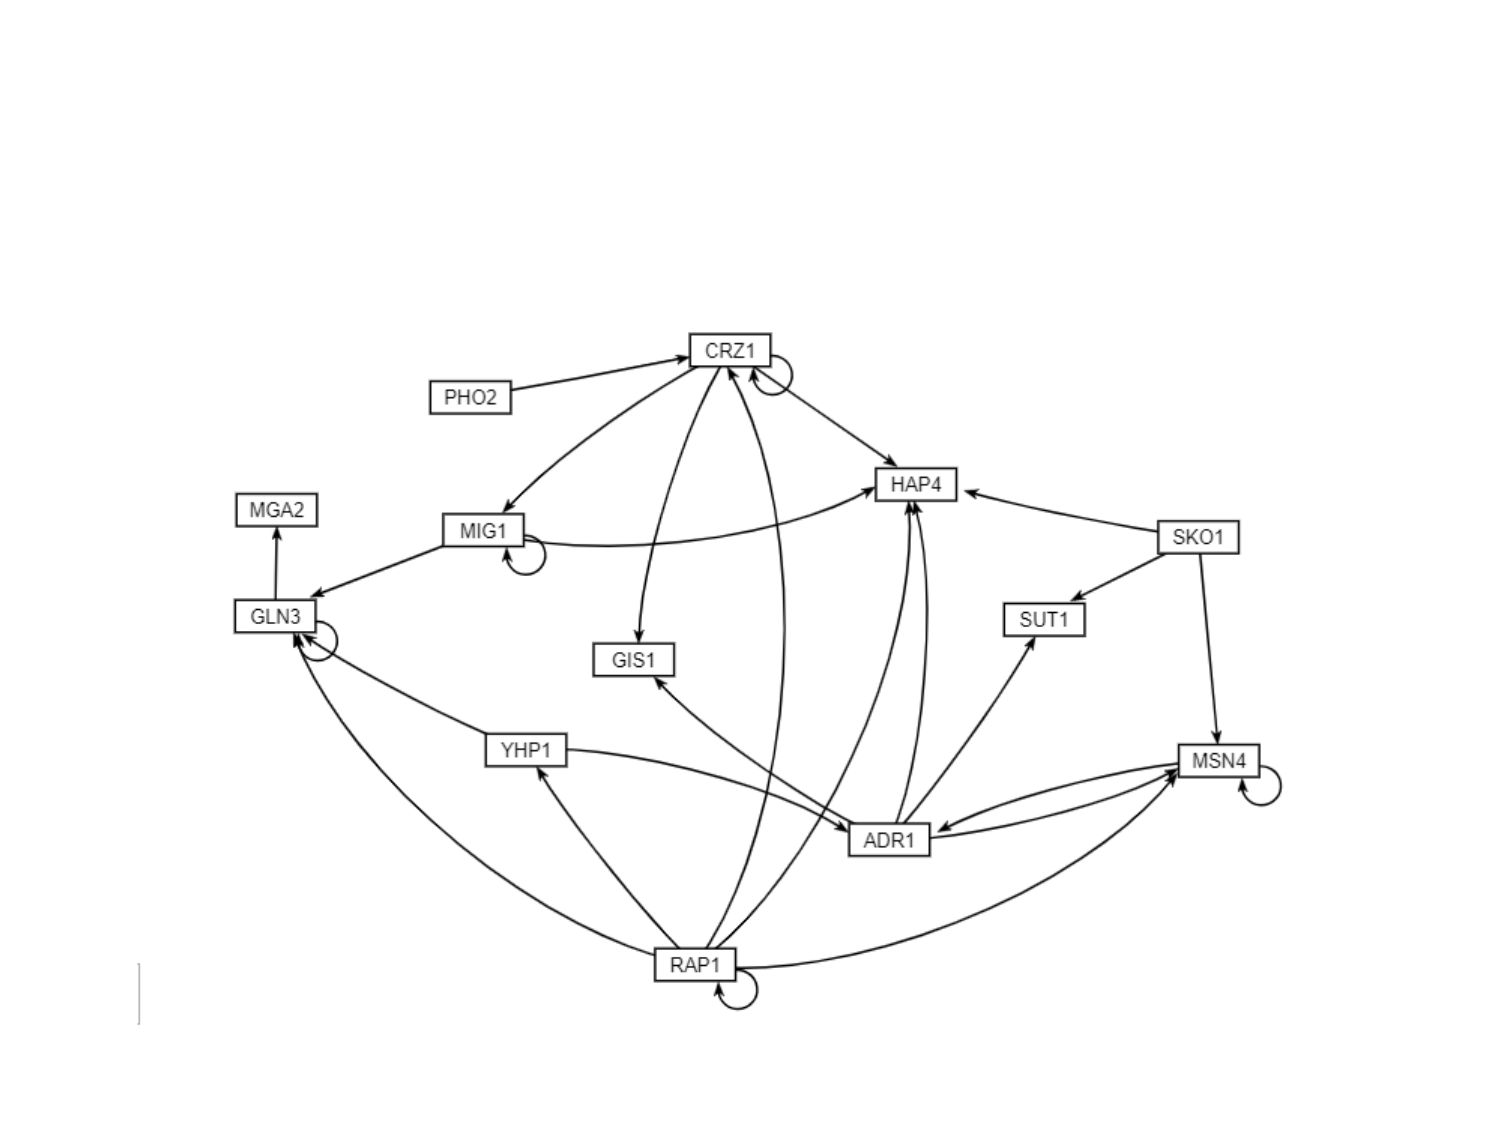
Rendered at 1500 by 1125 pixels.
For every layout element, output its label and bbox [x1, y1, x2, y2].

picture [137, 299, 1327, 1057]
